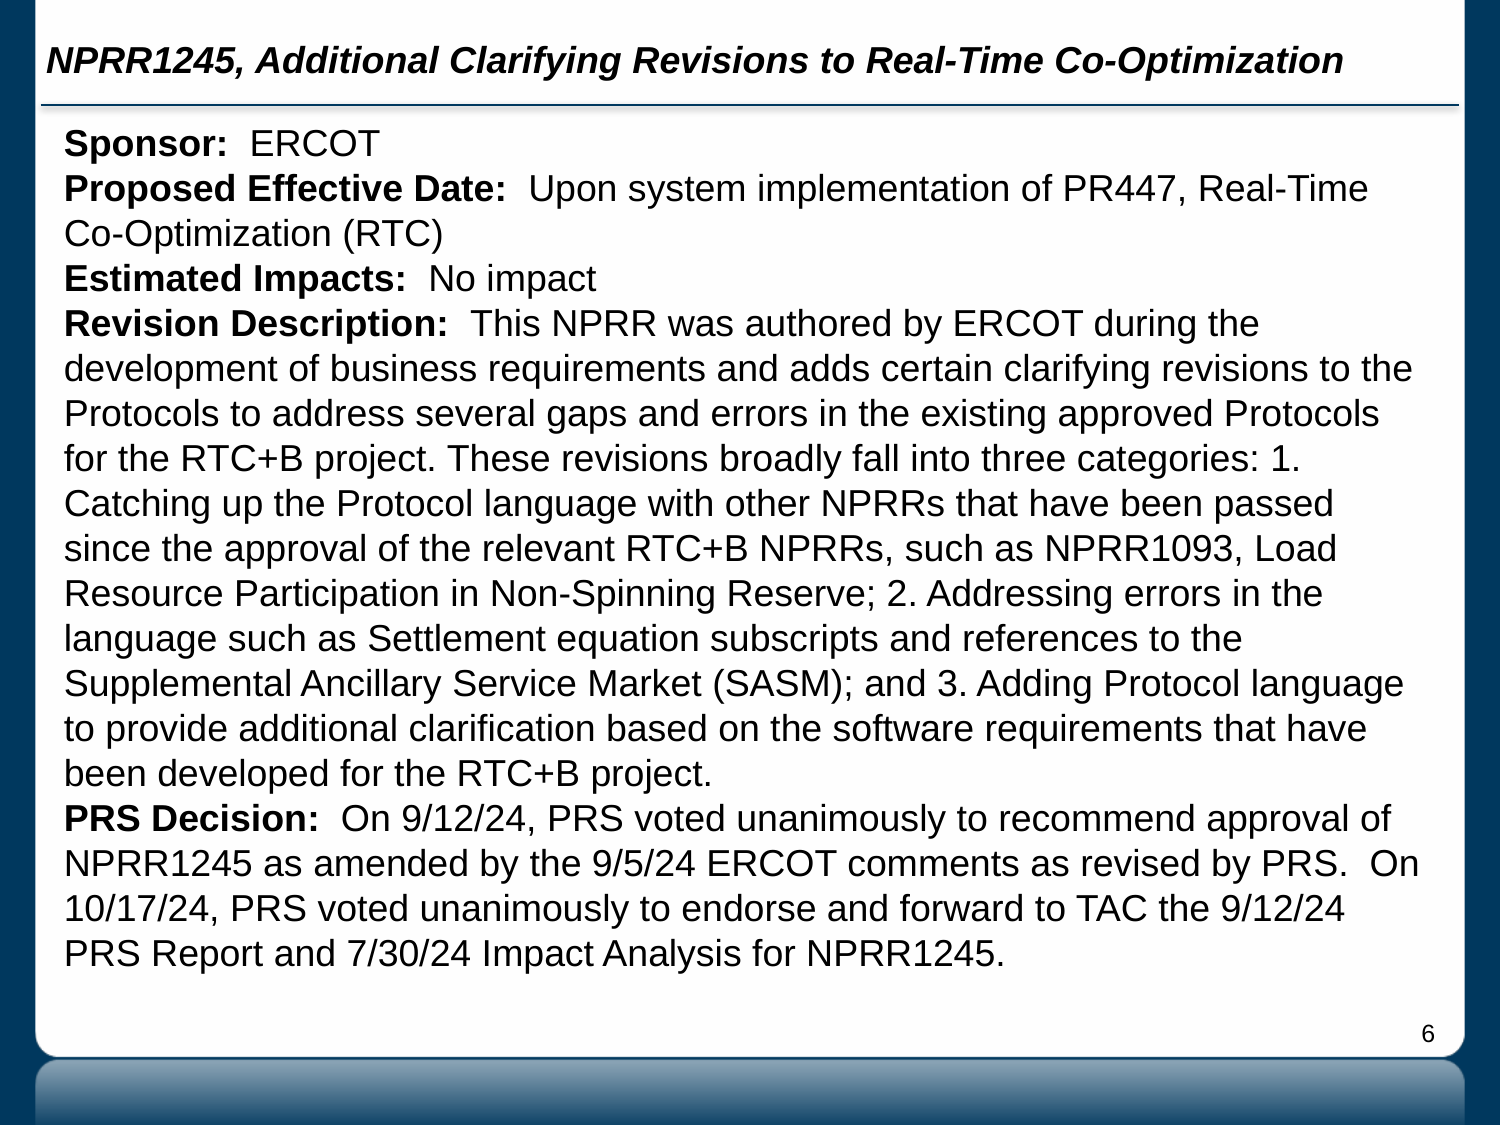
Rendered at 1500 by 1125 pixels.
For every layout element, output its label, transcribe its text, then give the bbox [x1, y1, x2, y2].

picture [35, 0, 1465, 1125]
title NPRR1245, Additional Clarifying Revisions to Real-Time Co-Optimization [31, 20, 1464, 97]
text_box Sponsor: ERCOT Proposed Effective Date: Upon system implementation of PR447, Real-Time Co-Optimization (RTC) Estimated Impacts: No impact Revision Description: This NPRR was authored by ERCOT during the development of business requirements and adds certain clarifying revisions to the Protocols to address several gaps and errors in the existing approved Protocols for the RTC+B project. These revisions broadly fall into three categories: 1. Catching up the Protocol language with other NPRRs that have been passed since the approval of the relevant RTC+B NPRRs, such as NPRR1093, Load Resource Participation in Non-Spinning Reserve; 2. Addressing errors in the language such as Settlement equation subscripts and references to the Supplemental Ancillary Service Market (SASM); and 3. Adding Protocol language to provide additional clarification based on the software requirements that have been developed for the RTC+B project. PRS Decision: On 9/12/24, PRS voted unanimously to recommend approval of NPRR1245 as amended by the 9/5/24 ERCOT comments as revised by PRS. On 10/17/24, PRS voted unanimously to endorse and forward to TAC the 9/12/24 PRS Report and 7/30/24 Impact Analysis for NPRR1245. [11, 111, 1444, 981]
